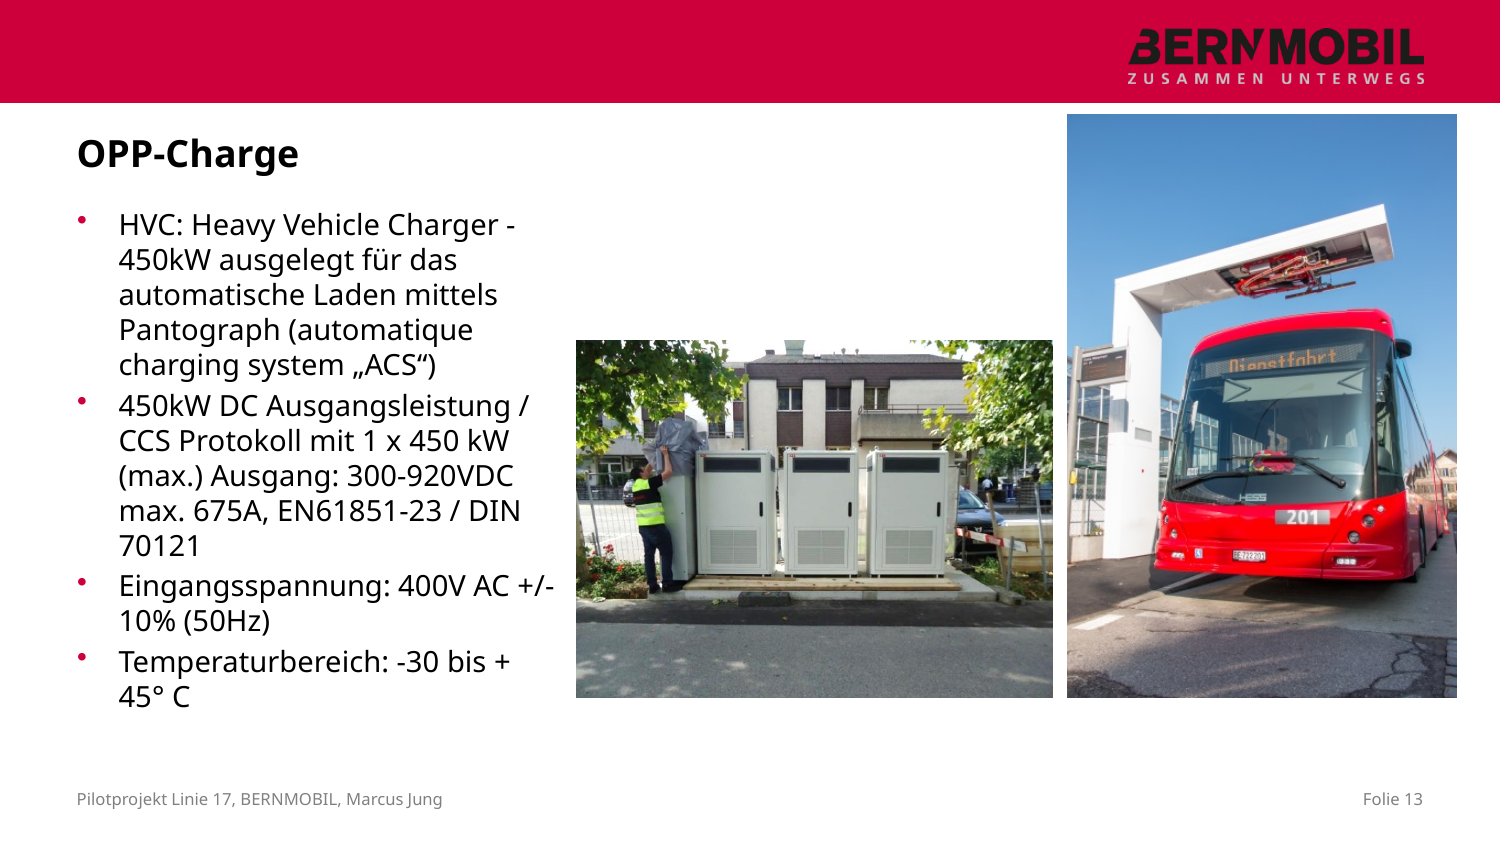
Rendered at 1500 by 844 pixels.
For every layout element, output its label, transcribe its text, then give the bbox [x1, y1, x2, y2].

picture [576, 340, 1053, 698]
slide_number Folie 13 [1068, 776, 1424, 812]
title OPP-Charge [76, 129, 1062, 192]
picture [1128, 28, 1424, 84]
footer Pilotprojekt Linie 17, BERNMOBIL, Marcus Jung [76, 776, 1045, 812]
picture [1067, 114, 1457, 698]
list HVC: Heavy Vehicle Charger - 450kW ausgelegt für das automatische Laden mittels Pantograph (automatique charging system „ACS“) 450kW DC Ausgangsleistung / CCS Protokoll mit 1 x 450 kW (max.) Ausgang: 300-920VDC max. 675A, EN61851-23 / DIN 70121 Eingangsspannung: 400V AC +/- 10% (50Hz) Temperaturbereich: -30 bis + 45° C [77, 206, 561, 732]
